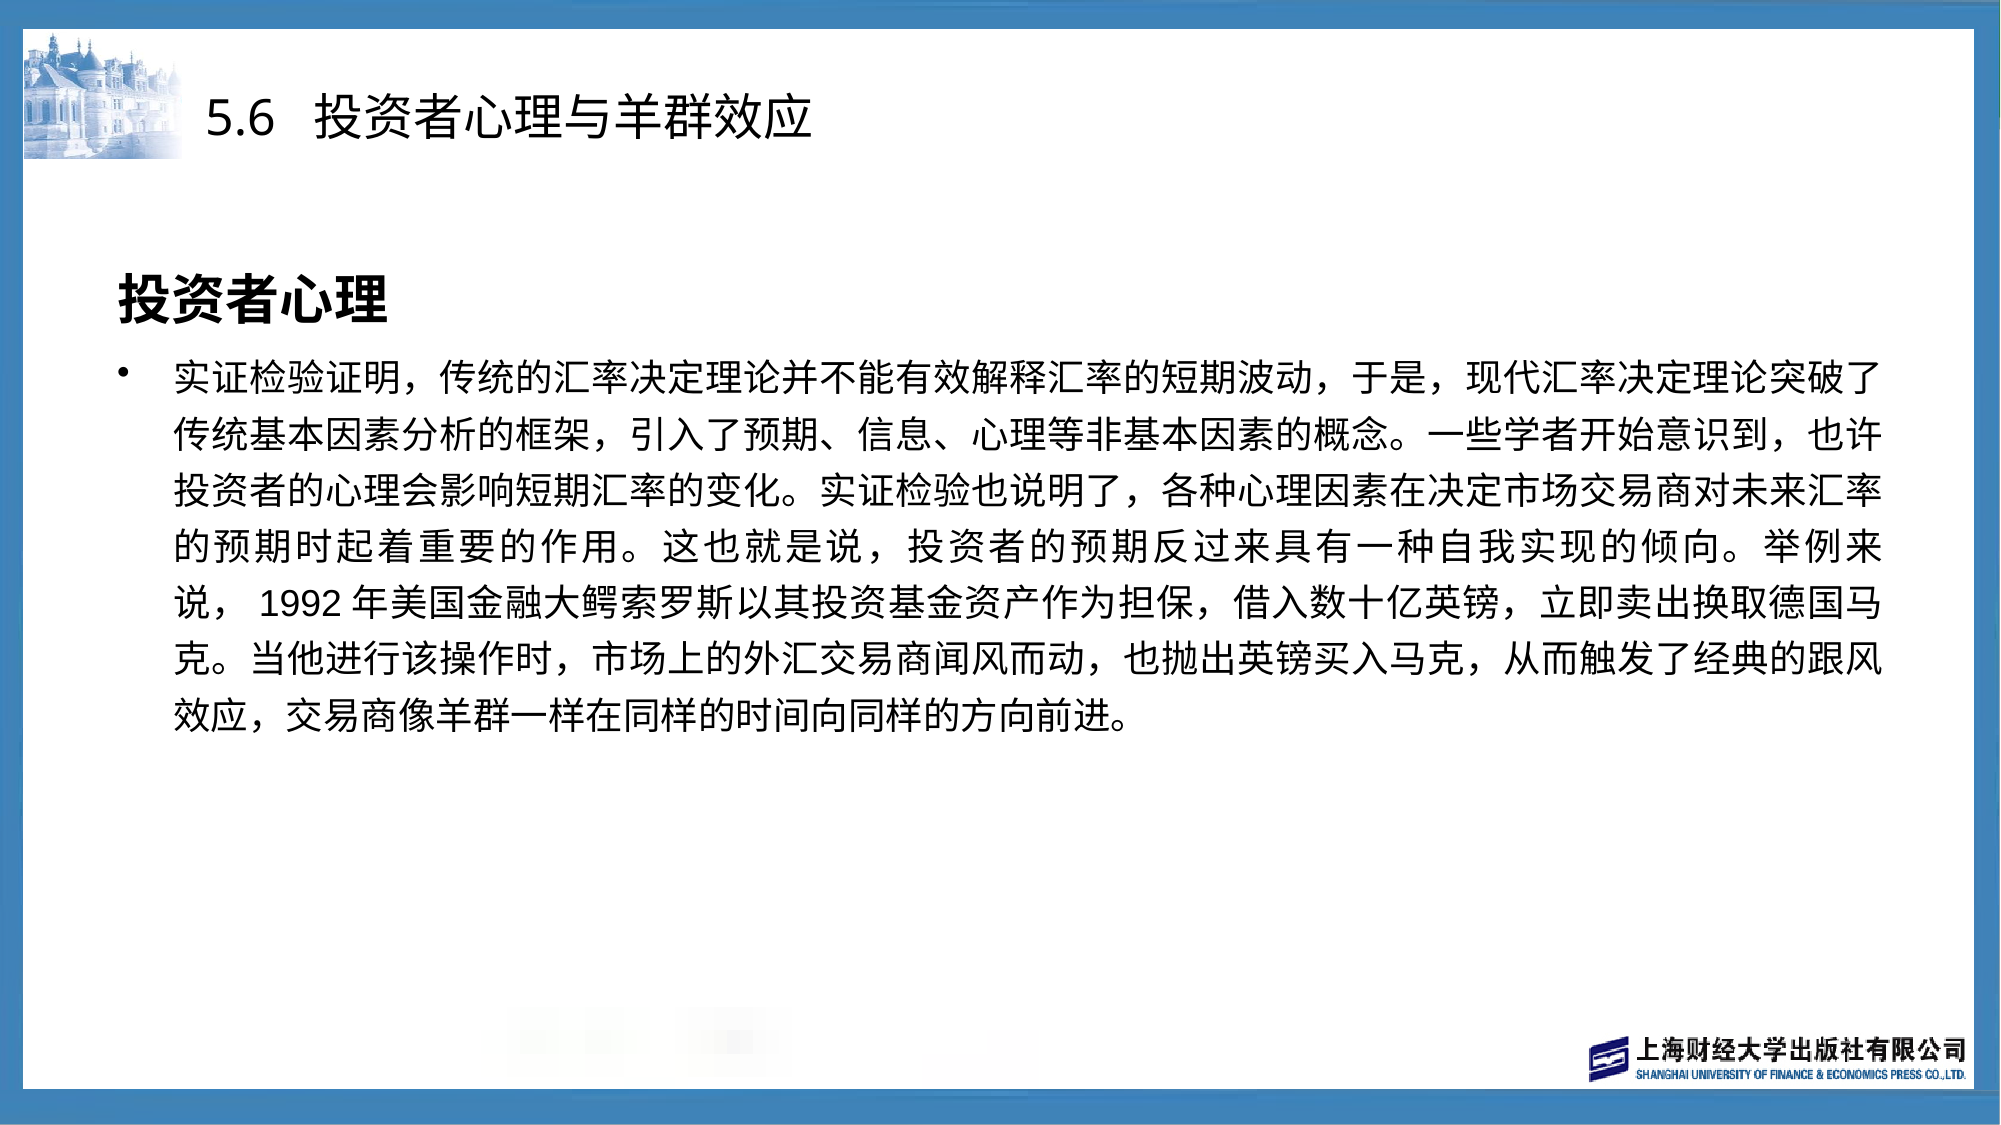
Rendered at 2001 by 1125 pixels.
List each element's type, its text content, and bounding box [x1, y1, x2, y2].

list 投资者心理 实证检验证明，传统的汇率决定理论并不能有效解释汇率的短期波动，于是，现代汇率决定理论突破了传统基本因素分析的框架，引入了预期、信息、心理等非基本因素的概念。一些学者开始意识到，也许投资者的心理会影响短期汇率的变化。实证检验也说明了，各种心理因素在决定市场交易商对未来汇率的预期时起着重要的作用。这也就是说，投资者的预期反过来具有一种自我实现的倾向。举例来说，1992年美国金融大鳄索罗斯以其投资基金资产作为担保，借入数十亿英镑，立即卖出换取德国马克。当他进行该操作时，市场上的外汇交易商闻风而动，也抛出英镑买入马克，从而触发了经典的跟风效应，交易商像羊群一样在同样的时间向同样的方向前进。 [102, 241, 1898, 1065]
picture [0, 0, 2001, 1125]
title 5.6 投资者心理与羊群效应 [190, 64, 1547, 168]
